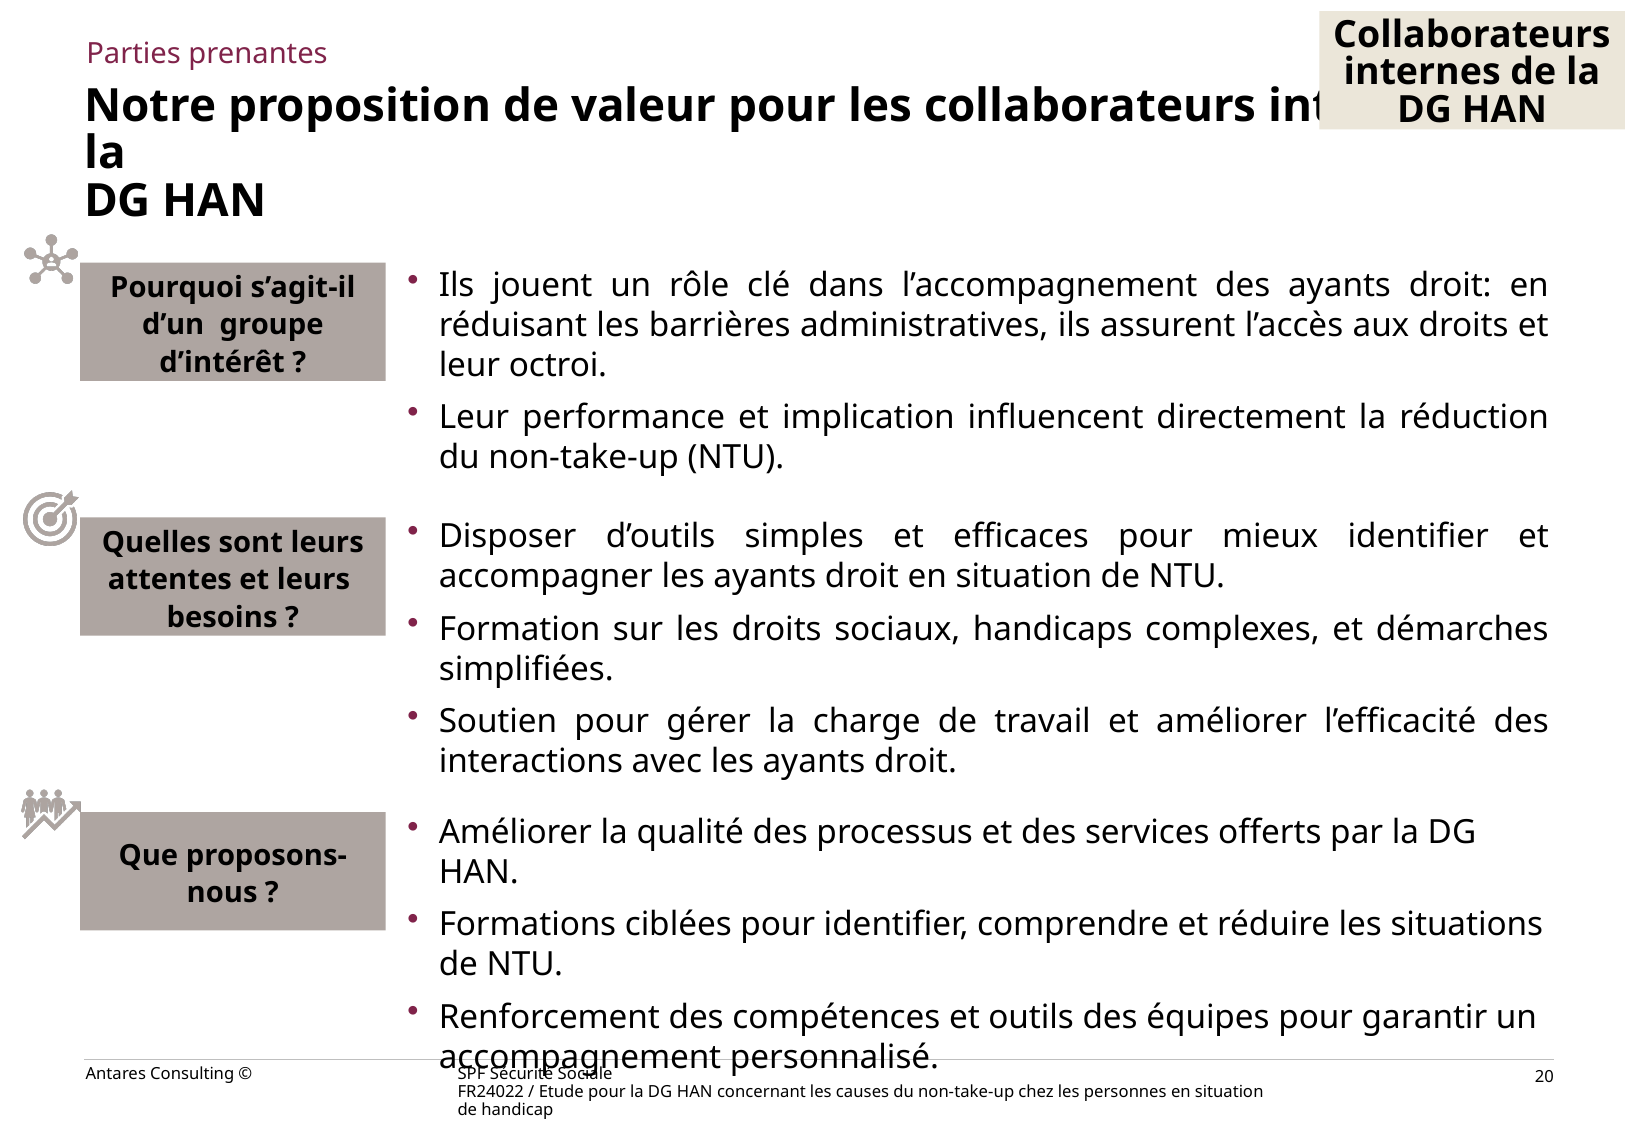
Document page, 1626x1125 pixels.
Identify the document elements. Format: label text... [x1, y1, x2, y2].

text_box Pourquoi s’agit-il d’un groupe d’intérêt ? [80, 262, 386, 381]
text_box Que proposons-nous ? [80, 812, 386, 931]
text_box Parties prenantes [86, 38, 1522, 70]
text_box Disposer d’outils simples et efficaces pour mieux identifier et accompagner les ayants droit en situation de NTU. Formation sur les droits sociaux, handicaps complexes, et démarches simplifiées. Soutien pour gérer la charge de travail et améliorer l’efficacité des interactions avec les ayants droit. [407, 514, 1551, 780]
text_box Améliorer la qualité des processus et des services offerts par la DG HAN. Formations ciblées pour identifier, comprendre et réduire les situations de NTU. Renforcement des compétences et outils des équipes pour garantir un accompagnement personnalisé. [407, 810, 1550, 1075]
picture [17, 483, 85, 552]
list Ils jouent un rôle clé dans l’accompagnement des ayants droit: en réduisant les barrières administratives, ils assurent l’accès aux droits et leur octroi. Leur performance et implication influencent directement la réduction du non-take-up (NTU). [407, 263, 1551, 436]
text_box Collaborateurs internes de la DG HAN [1319, 11, 1625, 130]
title Notre proposition de valeur pour les collaborateurs internes de la DG HAN [84, 82, 1550, 229]
picture [17, 226, 85, 293]
picture [17, 779, 85, 847]
text_box Quelles sont leurs attentes et leurs besoins ? [80, 517, 386, 636]
